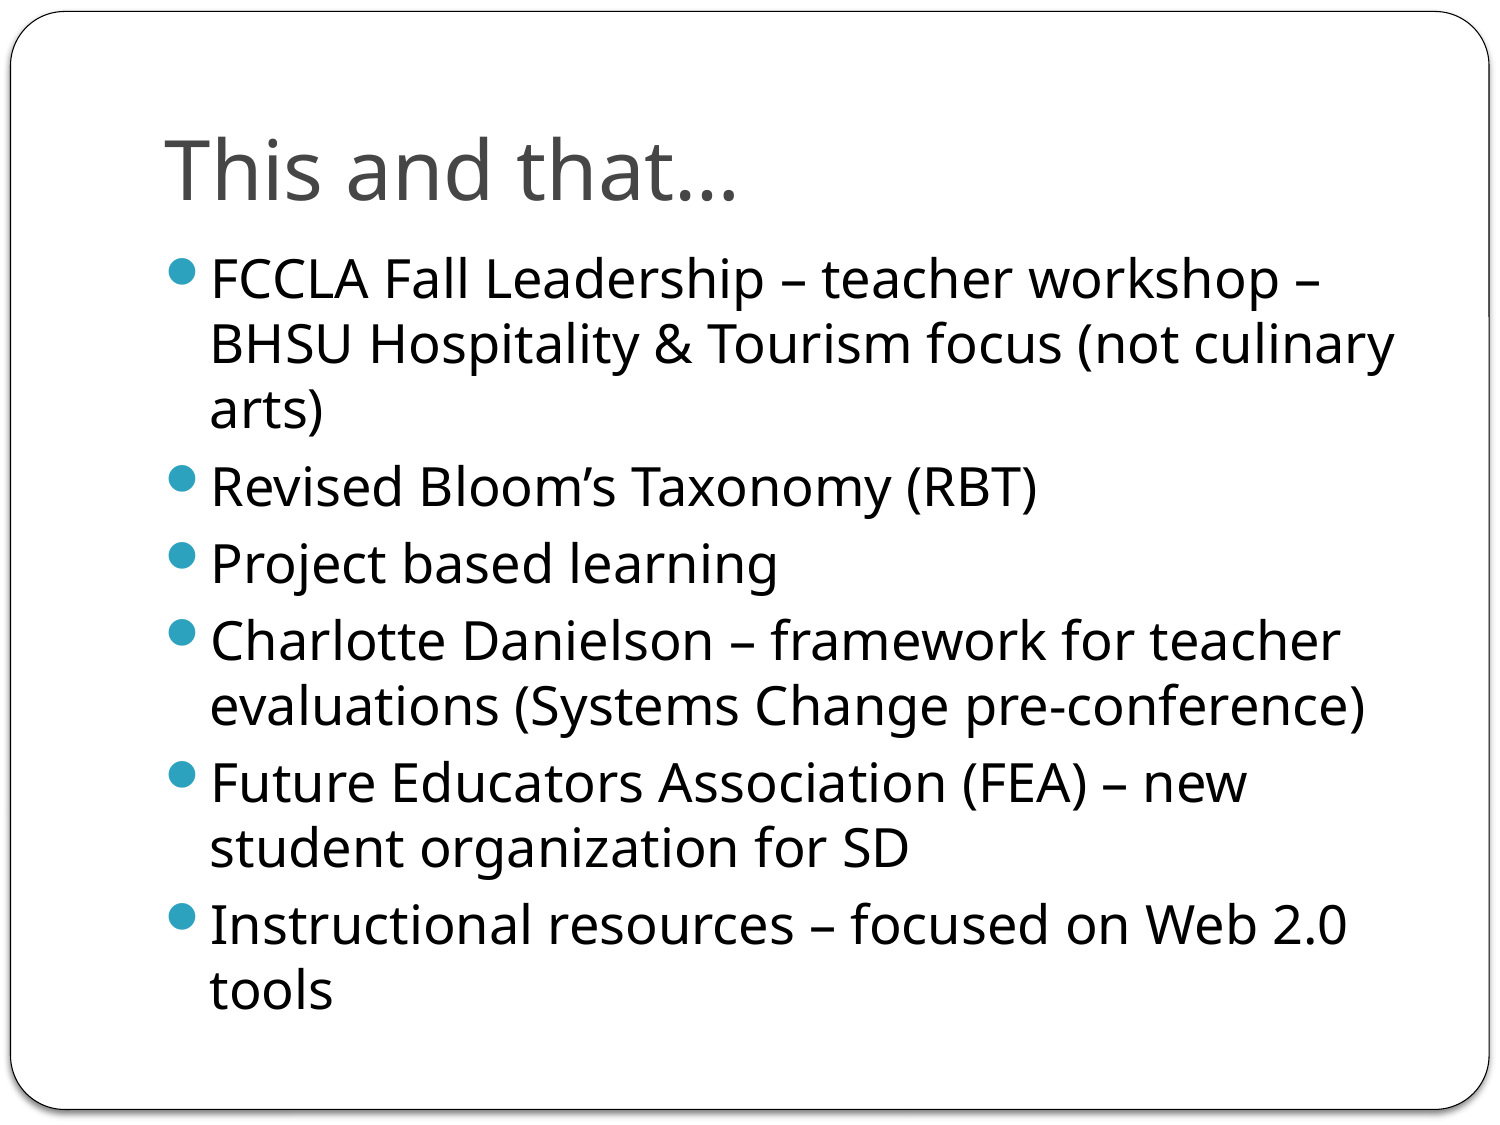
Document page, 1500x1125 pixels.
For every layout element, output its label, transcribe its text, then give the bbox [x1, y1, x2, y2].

title This and that… [150, 45, 1425, 233]
list FCCLA Fall Leadership – teacher workshop – BHSU Hospitality & Tourism focus (not culinary arts) Revised Bloom’s Taxonomy (RBT) Project based learning Charlotte Danielson – framework for teacher evaluations (Systems Change pre-conference) Future Educators Association (FEA) – new student organization for SD Instructional resources – focused on Web 2.0 tools [150, 237, 1425, 988]
